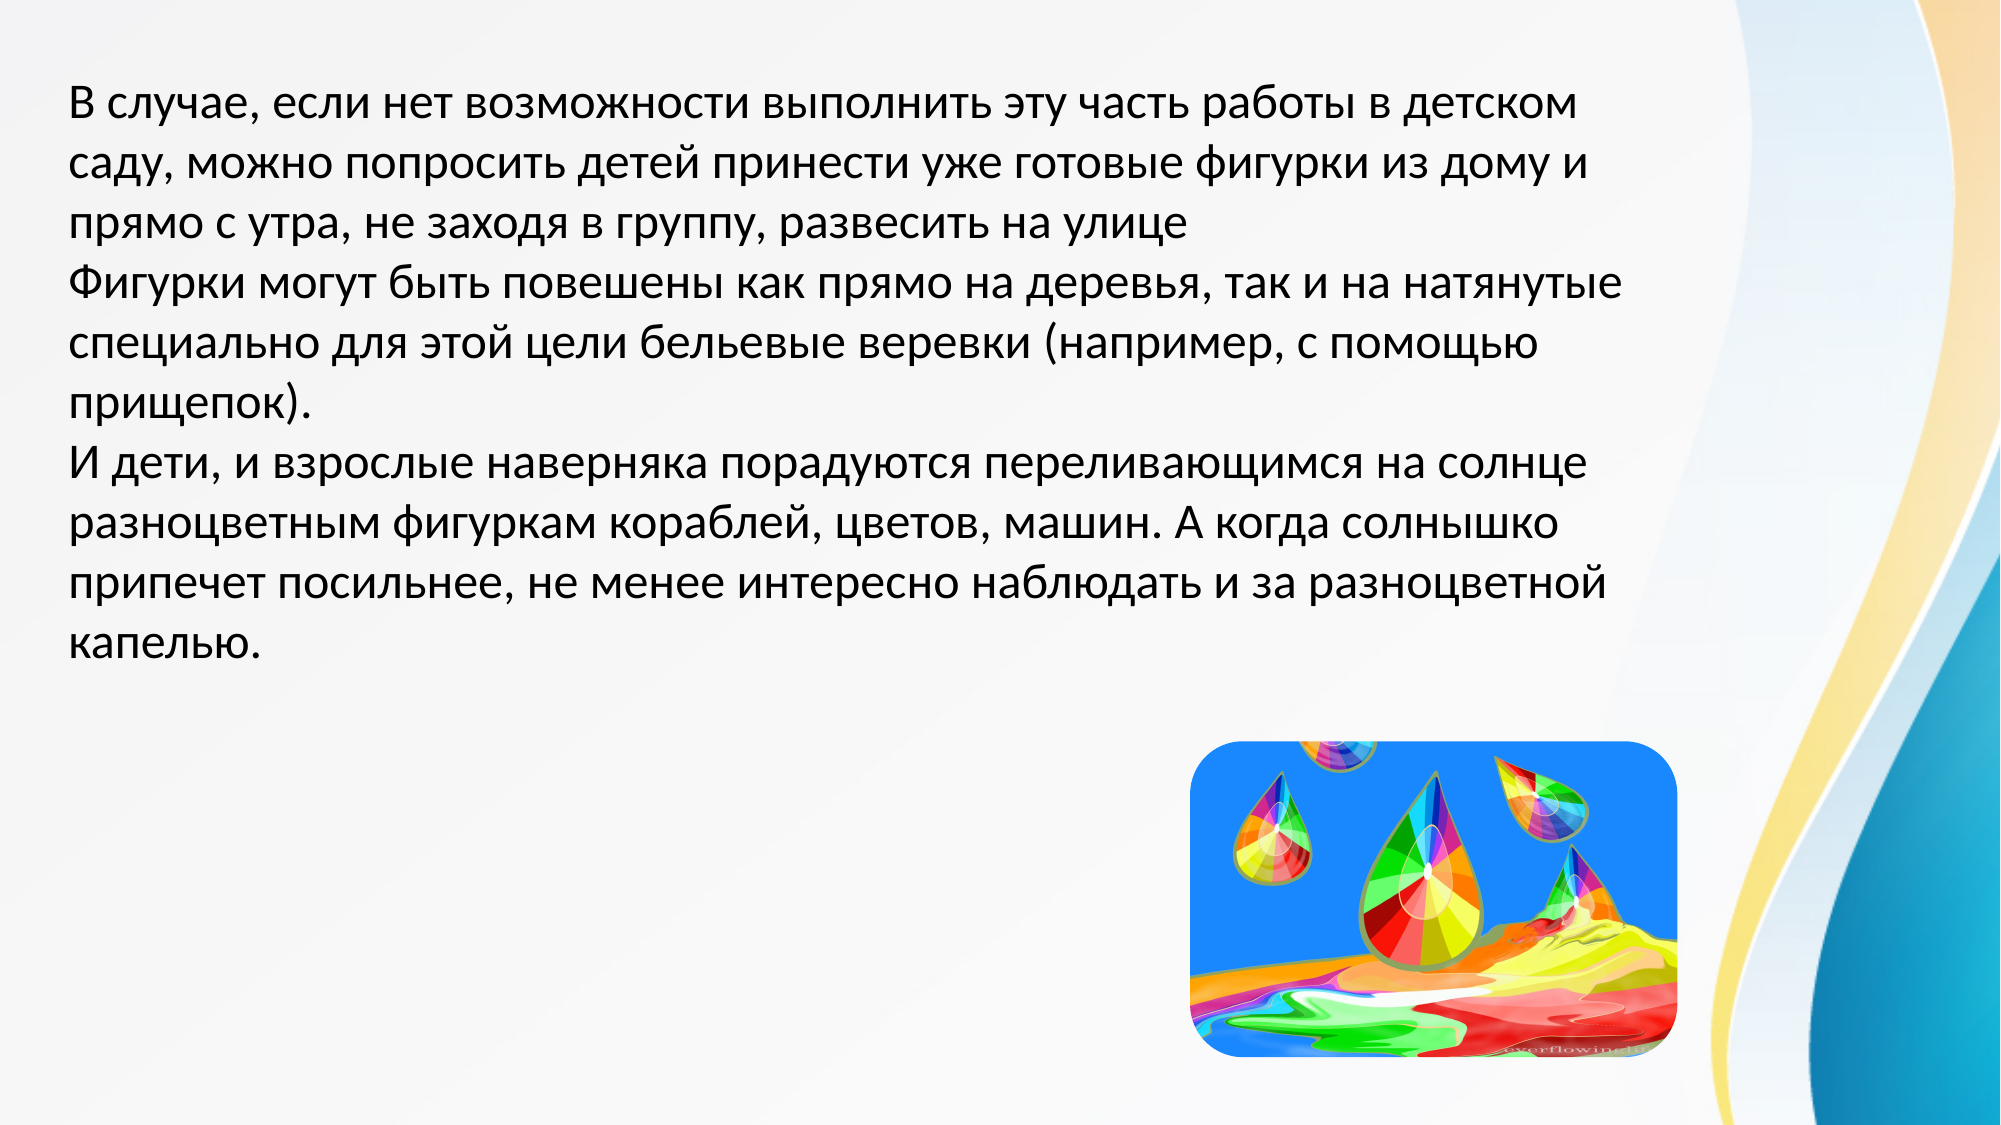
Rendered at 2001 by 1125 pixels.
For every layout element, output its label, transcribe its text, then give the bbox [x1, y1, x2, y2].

picture [0, 0, 2001, 1125]
text_box В случае, если нет возможности выполнить эту часть работы в детском саду, можно попросить детей принести уже готовые фигурки из дому и прямо с утра, не заходя в группу, развесить на улице Фигурки могут быть повешены как прямо на деревья, так и на натянутые специально для этой цели бельевые веревки (например, с помощью прищепок). И дети, и взрослые наверняка порадуются переливающимся на солнце разноцветным фигуркам кораблей, цветов, машин. А когда солнышко припечет посильнее, не менее интересно наблюдать и за разноцветной капелью. [53, 61, 1693, 676]
